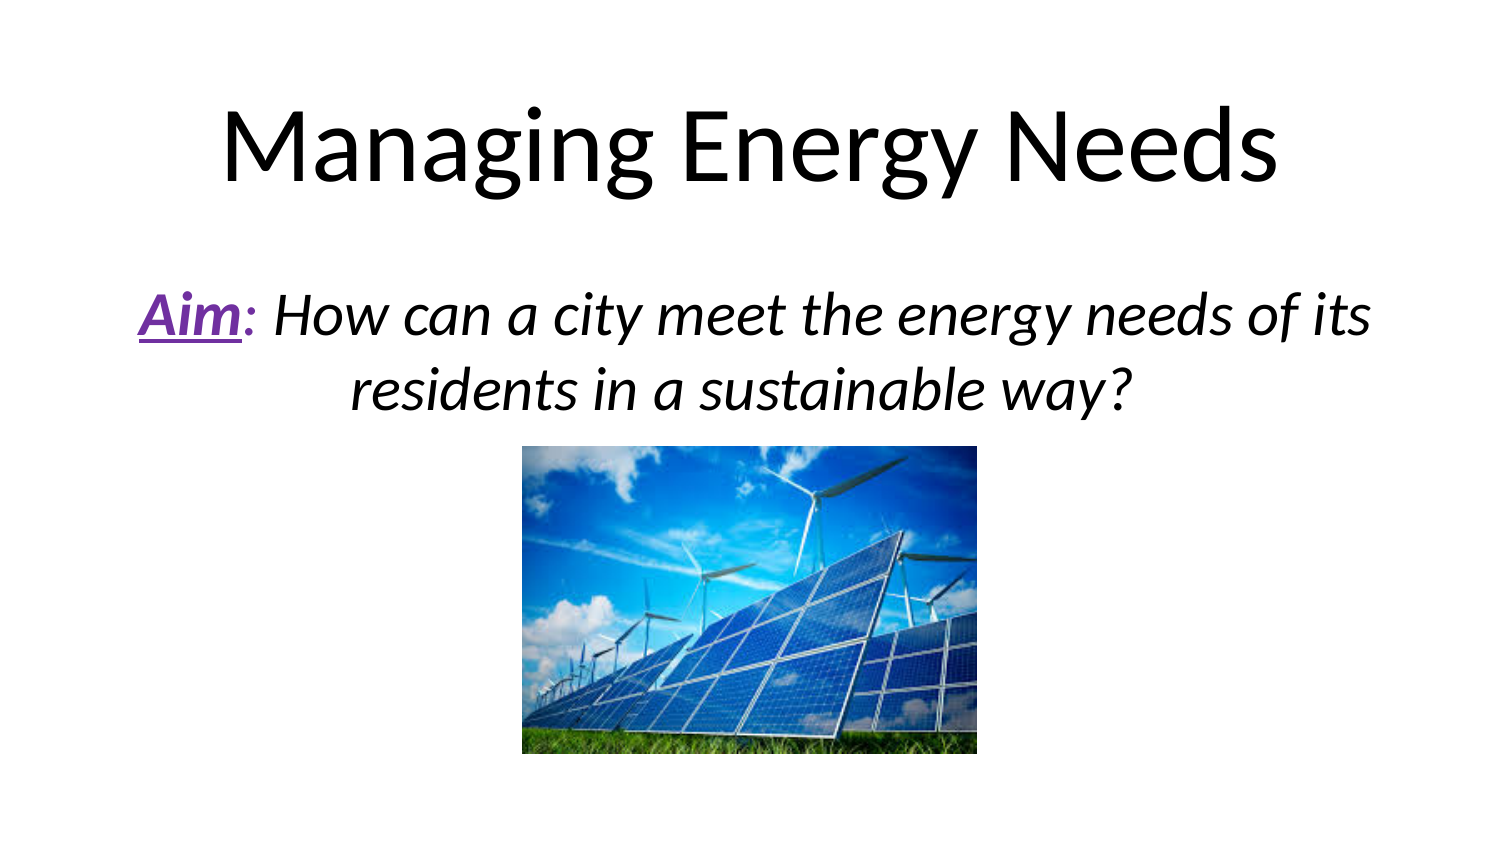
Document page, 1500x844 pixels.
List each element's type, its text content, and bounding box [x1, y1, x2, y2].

subtitle Aim: How can a city meet the energy needs of its residents in a sustainable way? [51, 257, 1449, 497]
picture [522, 445, 978, 754]
title Managing Energy Needs [51, 0, 1449, 219]
